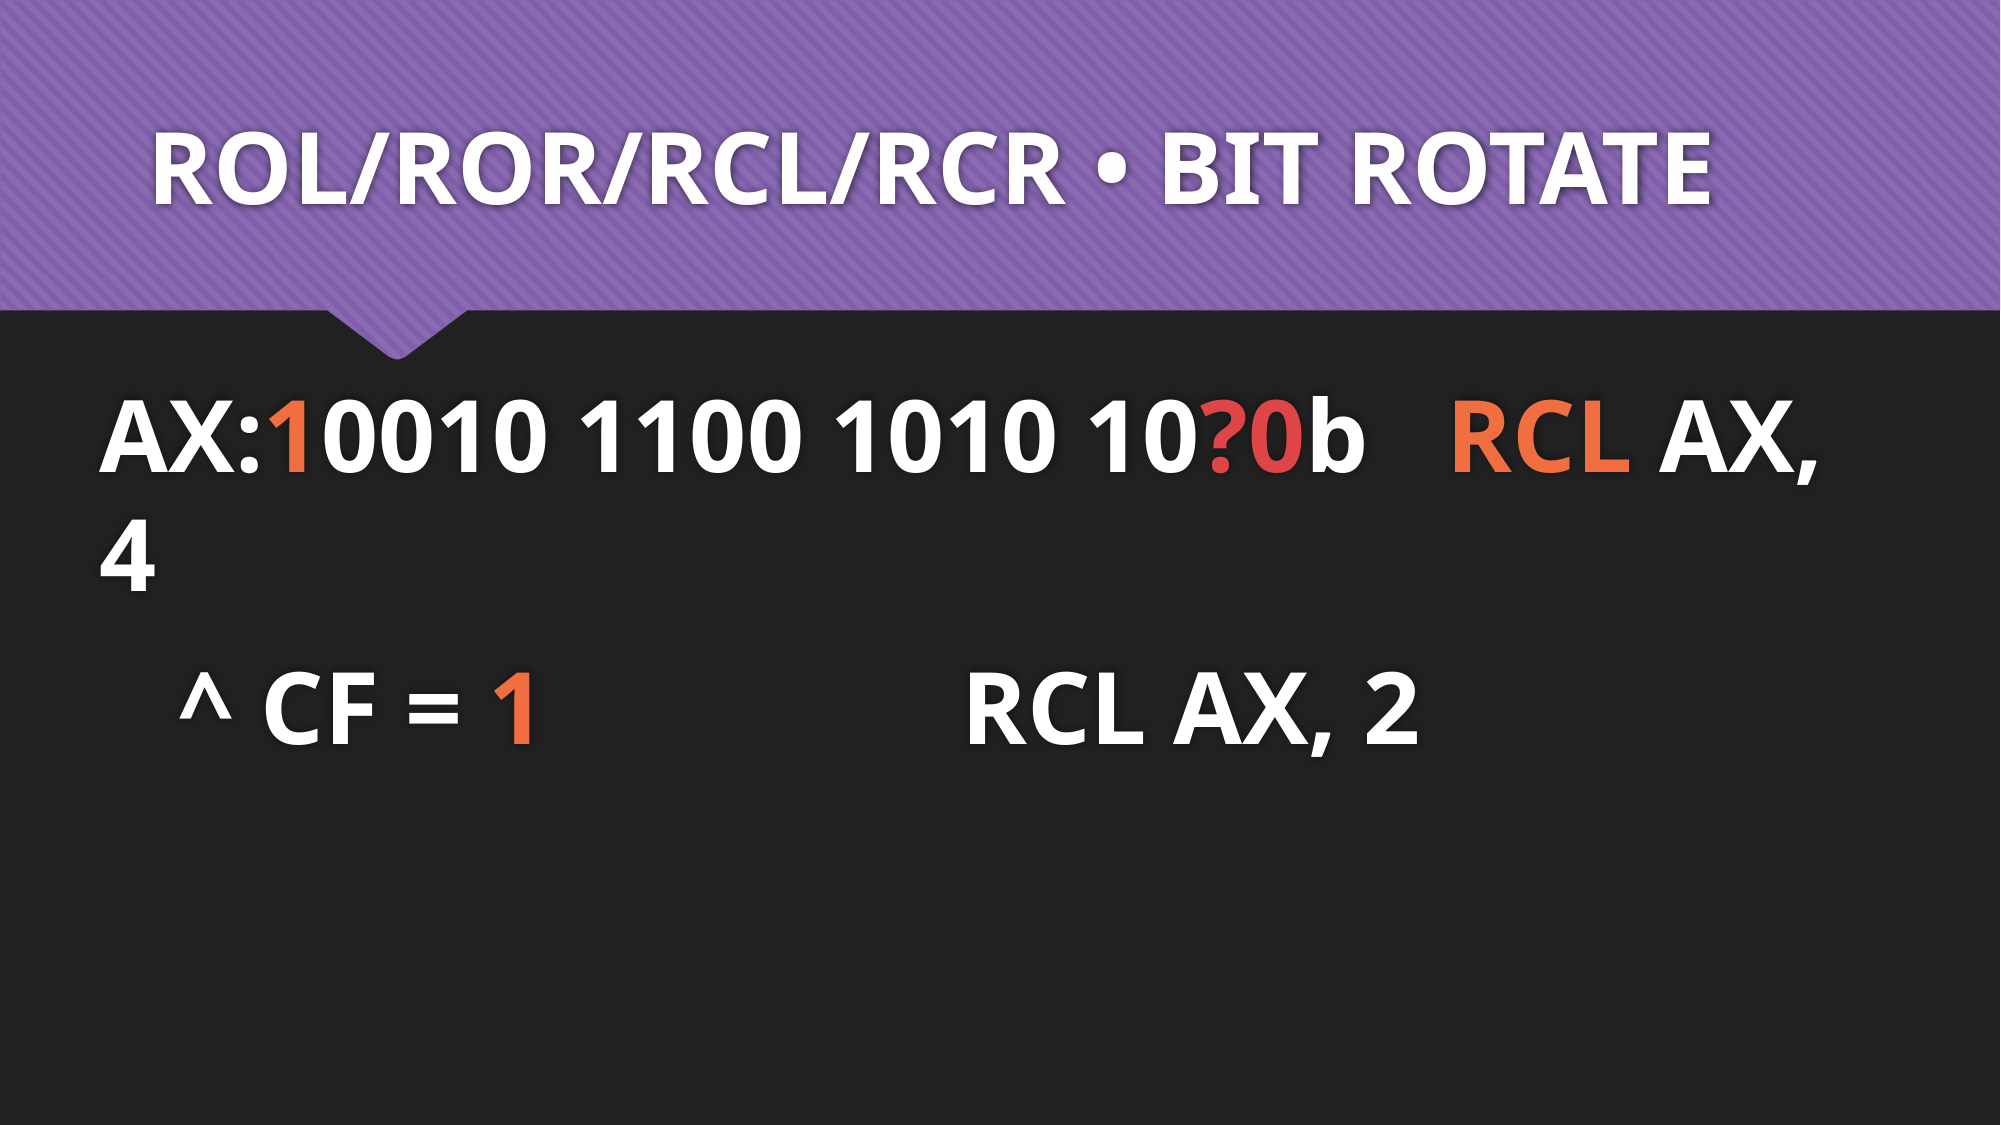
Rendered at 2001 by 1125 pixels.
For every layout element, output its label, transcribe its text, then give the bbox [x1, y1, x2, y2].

list AX:10010 1100 1010 10?0b RCL AX, 4 ^ CF = 1 RCL AX, 2 [84, 364, 1919, 1060]
title ROL/ROR/RCL/RCR • BIT ROTATE [132, 73, 1868, 233]
